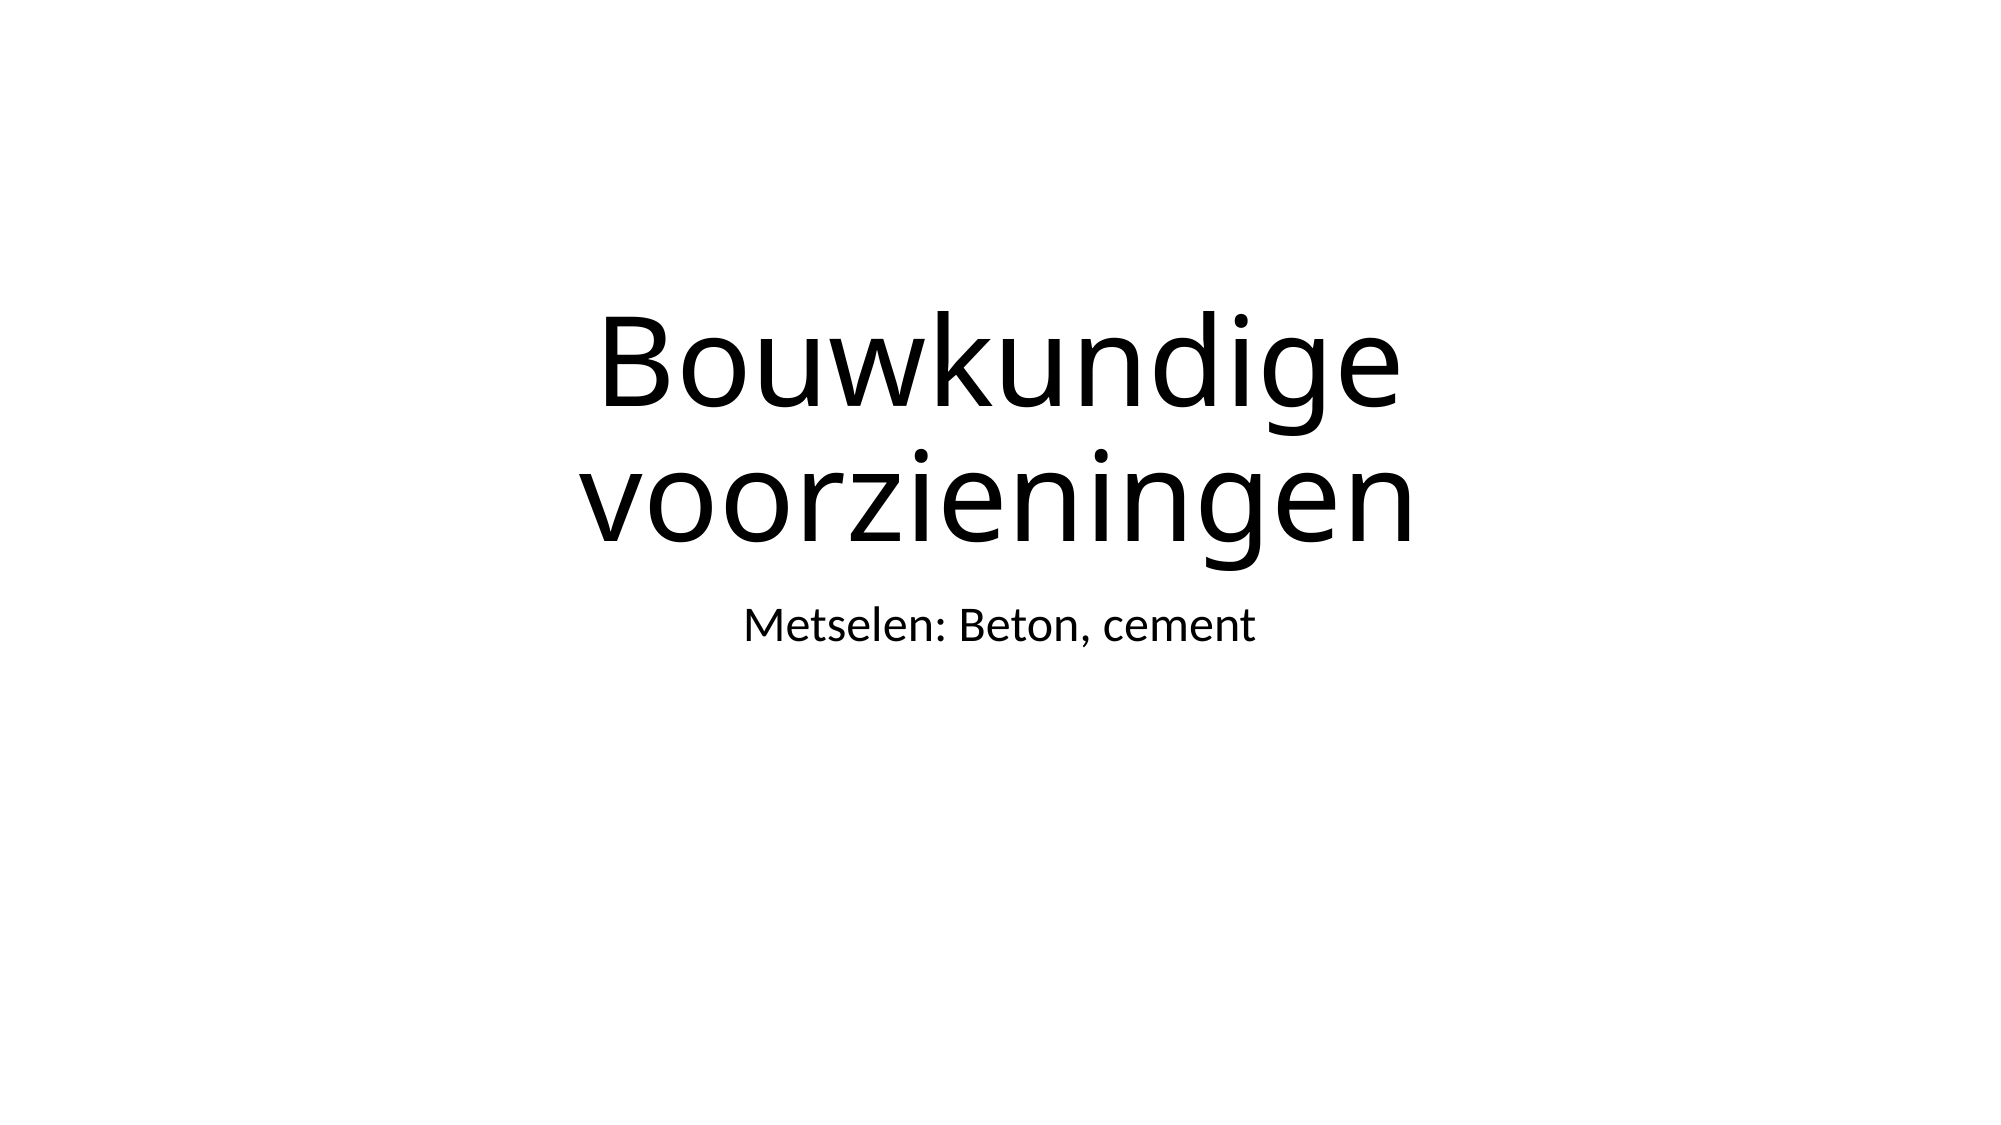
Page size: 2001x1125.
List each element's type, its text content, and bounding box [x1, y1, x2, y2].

title Bouwkundige voorzieningen [249, 184, 1750, 576]
subtitle Metselen: Beton, cement [249, 590, 1750, 863]
